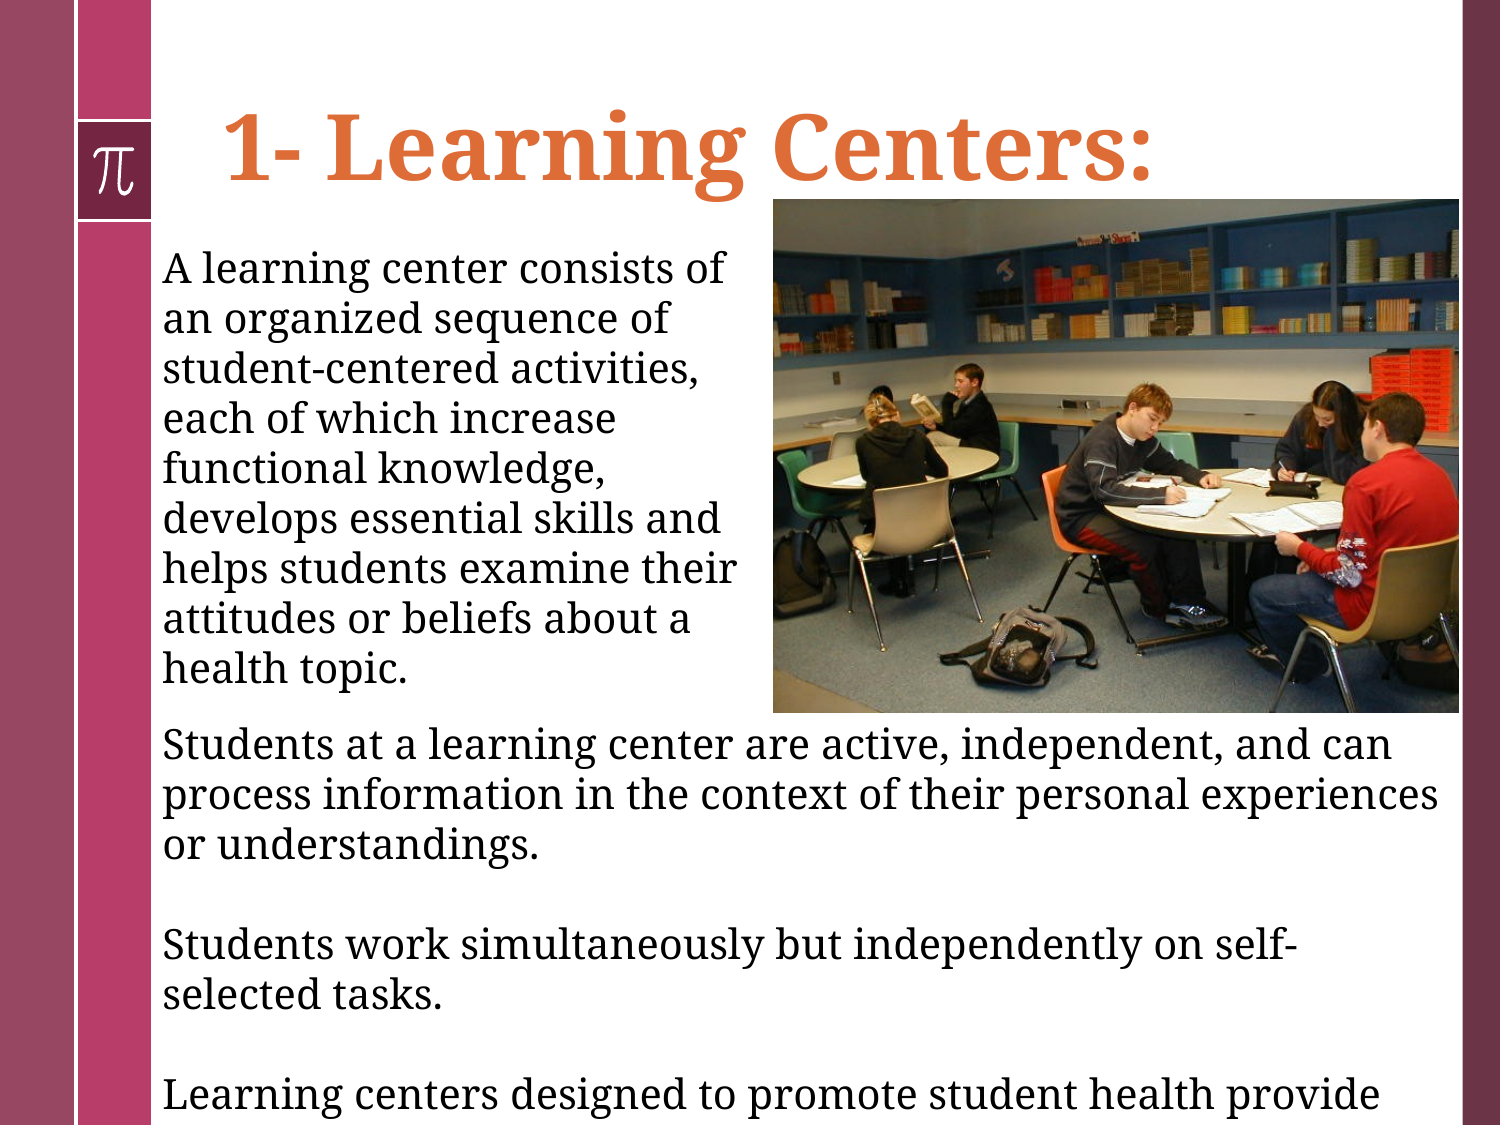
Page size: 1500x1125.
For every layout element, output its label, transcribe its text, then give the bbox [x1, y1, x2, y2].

picture [773, 199, 1459, 714]
title 1- Learning Centers: [207, 4, 1412, 209]
text_box A learning center consists of an organized sequence of student-centered activities, each of which increase functional knowledge, develops essential skills and helps students examine their attitudes or beliefs about a health topic. [147, 234, 773, 710]
text_box Students at a learning center are active, independent, and can process information in the context of their personal experiences or understandings. Students work simultaneously but independently on self-selected tasks. Learning centers designed to promote student health provide extended time for in-depth exploration of health concepts. [147, 710, 1459, 1125]
